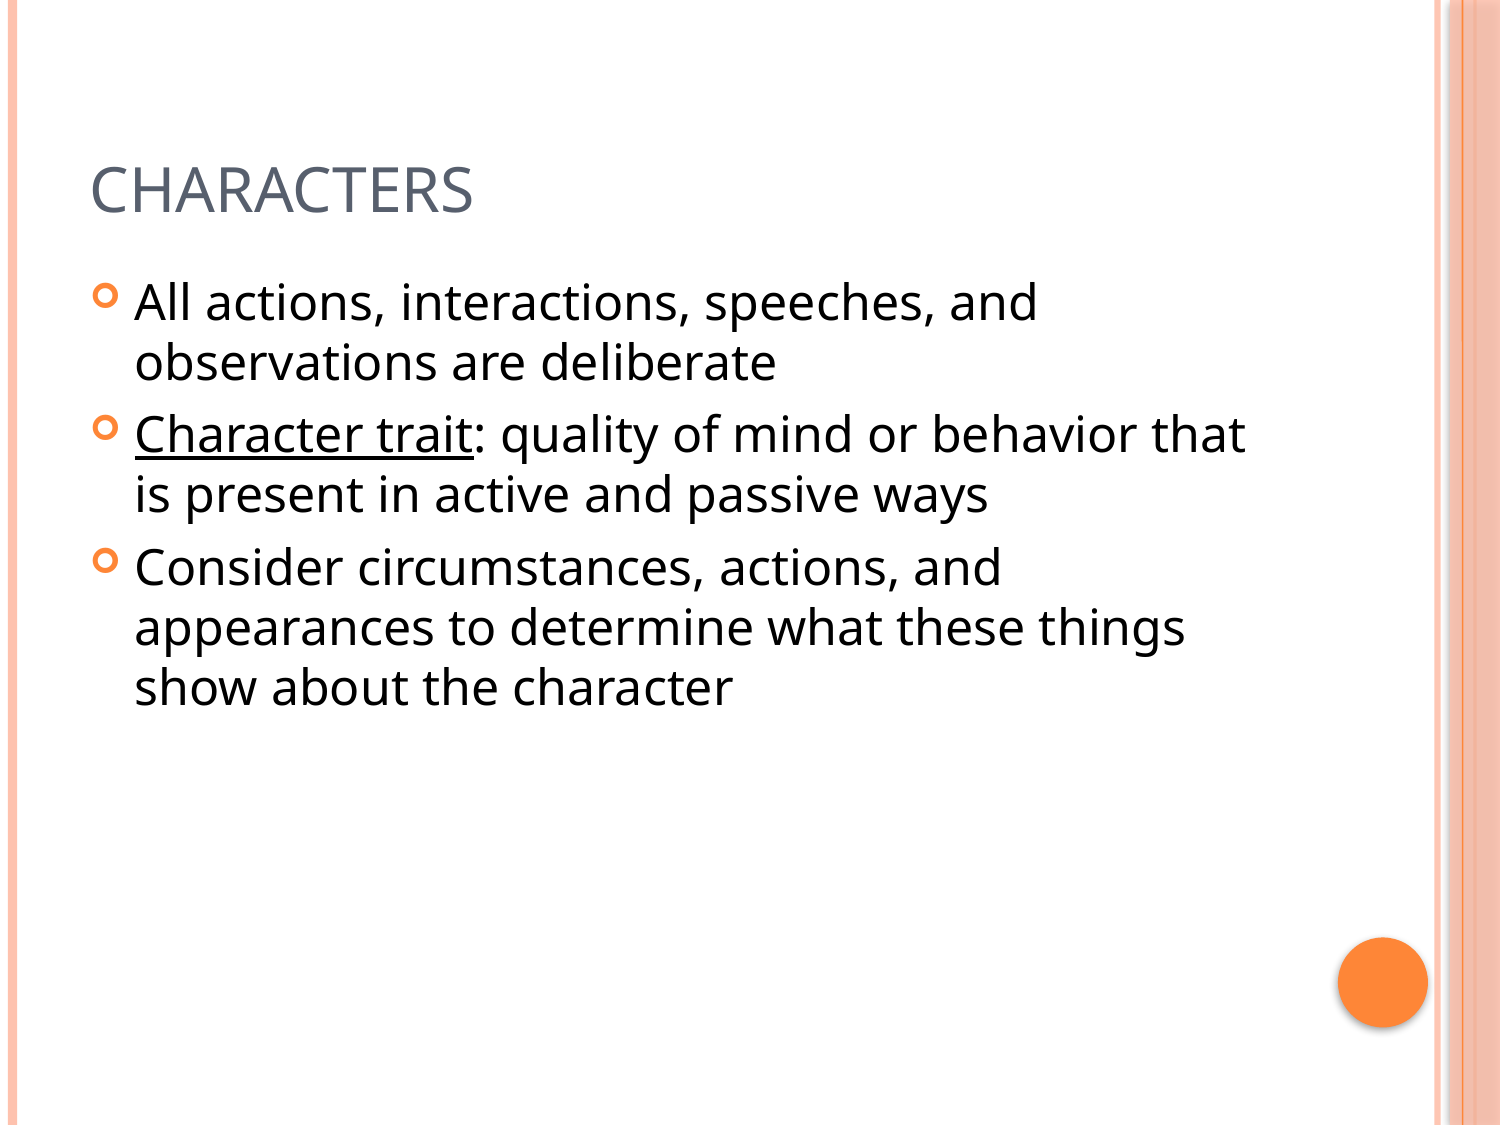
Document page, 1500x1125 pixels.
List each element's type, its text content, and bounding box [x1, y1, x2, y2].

title Characters [75, 45, 1300, 233]
list All actions, interactions, speeches, and observations are deliberate Character trait: quality of mind or behavior that is present in active and passive ways Consider circumstances, actions, and appearances to determine what these things show about the character [75, 262, 1300, 1062]
